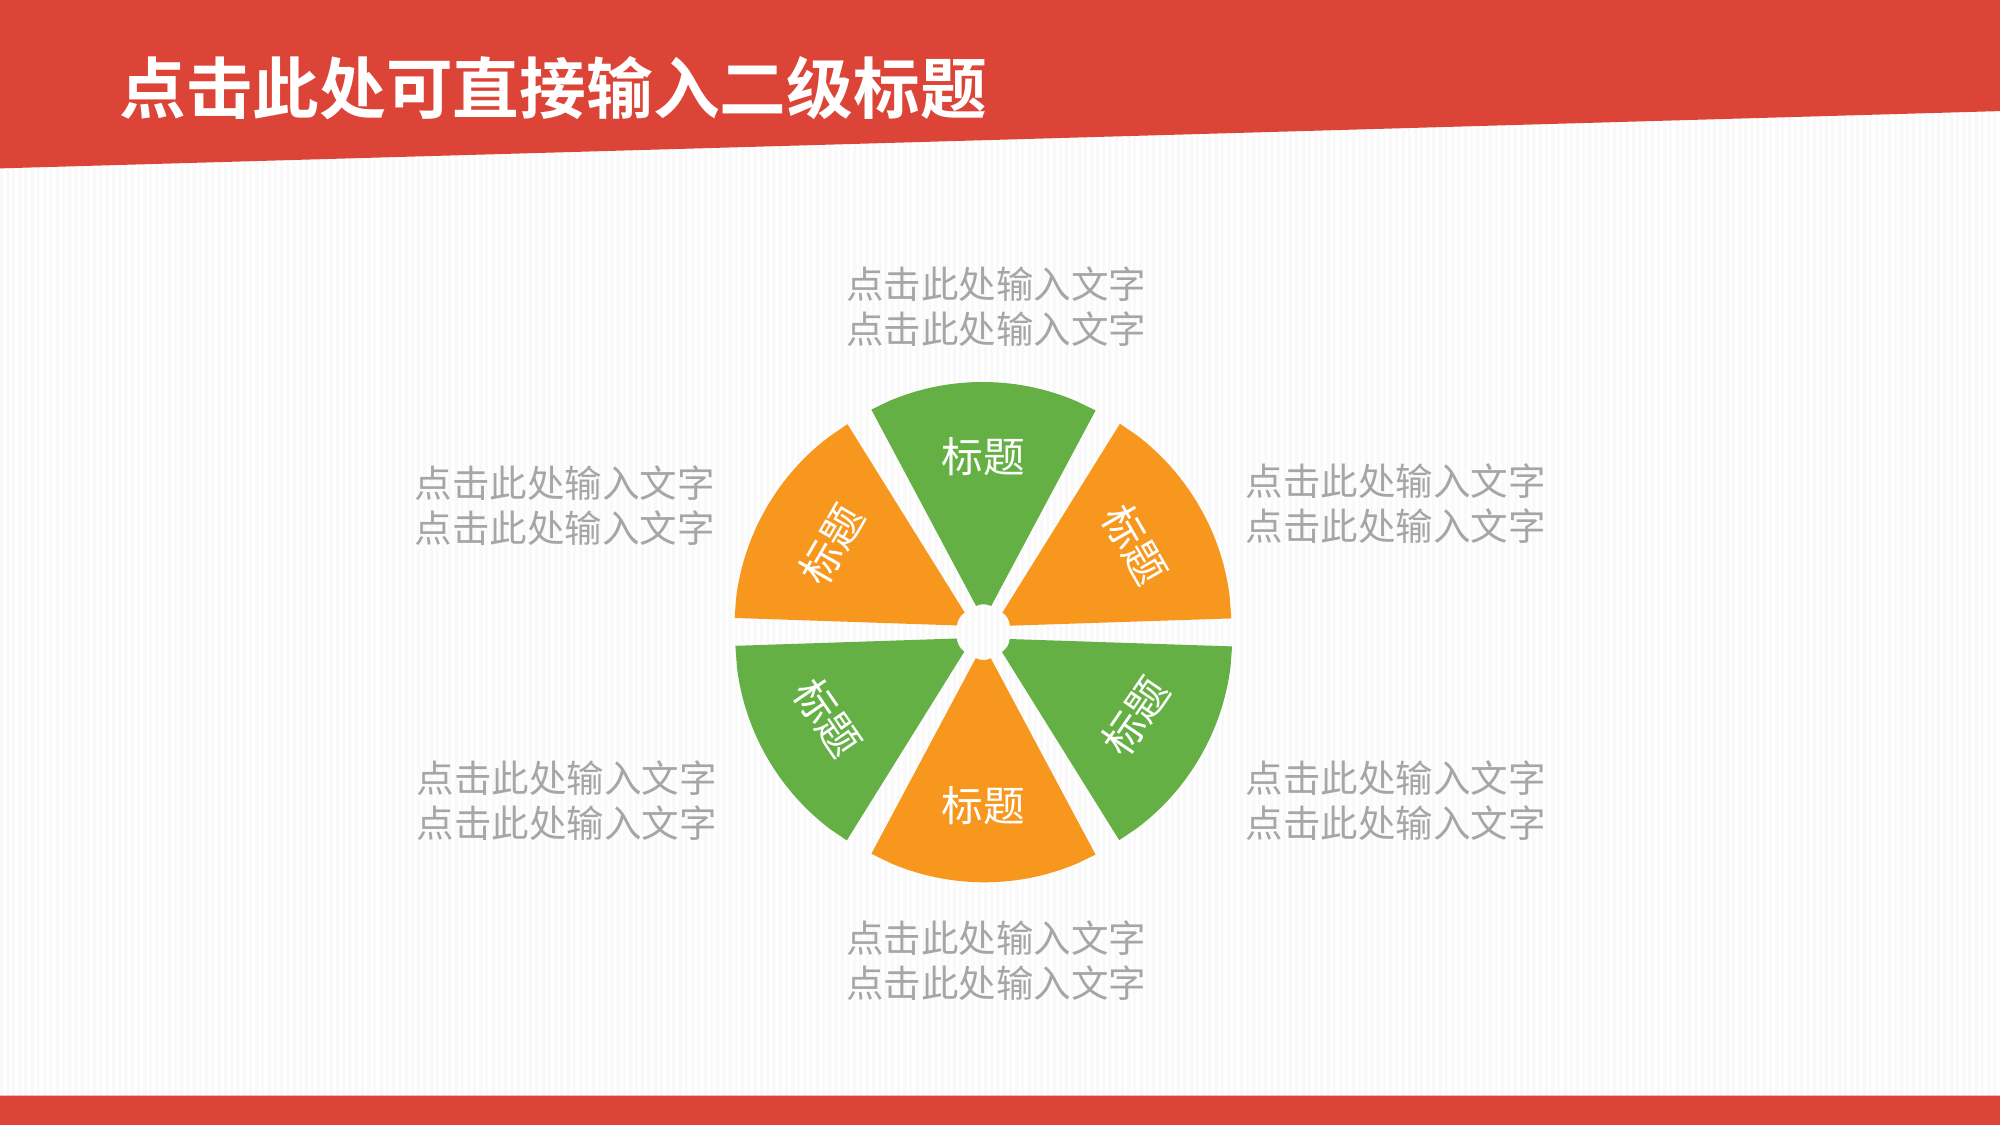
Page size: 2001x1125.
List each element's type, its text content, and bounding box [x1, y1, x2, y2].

text_box 点击此处输入文字点击此处输入文字 [819, 899, 1173, 1021]
text_box 标题 [734, 424, 965, 626]
text_box 点击此处可直接输入二级标题 [104, 39, 1002, 135]
text_box 标题 [1002, 423, 1232, 626]
text_box 点击此处输入文字点击此处输入文字 [1227, 739, 1564, 861]
text_box 点击此处输入文字点击此处输入文字 [384, 444, 745, 567]
text_box 点击此处输入文字点击此处输入文字 [384, 739, 749, 861]
text_box 点击此处输入文字点击此处输入文字 [1227, 441, 1564, 564]
text_box 标题 [871, 382, 1096, 607]
text_box 标题 [735, 638, 965, 841]
text_box 点击此处输入文字点击此处输入文字 [819, 245, 1173, 367]
text_box 标题 [1001, 639, 1233, 841]
text_box [0, 0, 2000, 169]
text_box 标题 [871, 658, 1096, 883]
picture [0, 0, 2001, 1125]
text_box [0, 1095, 2000, 1125]
